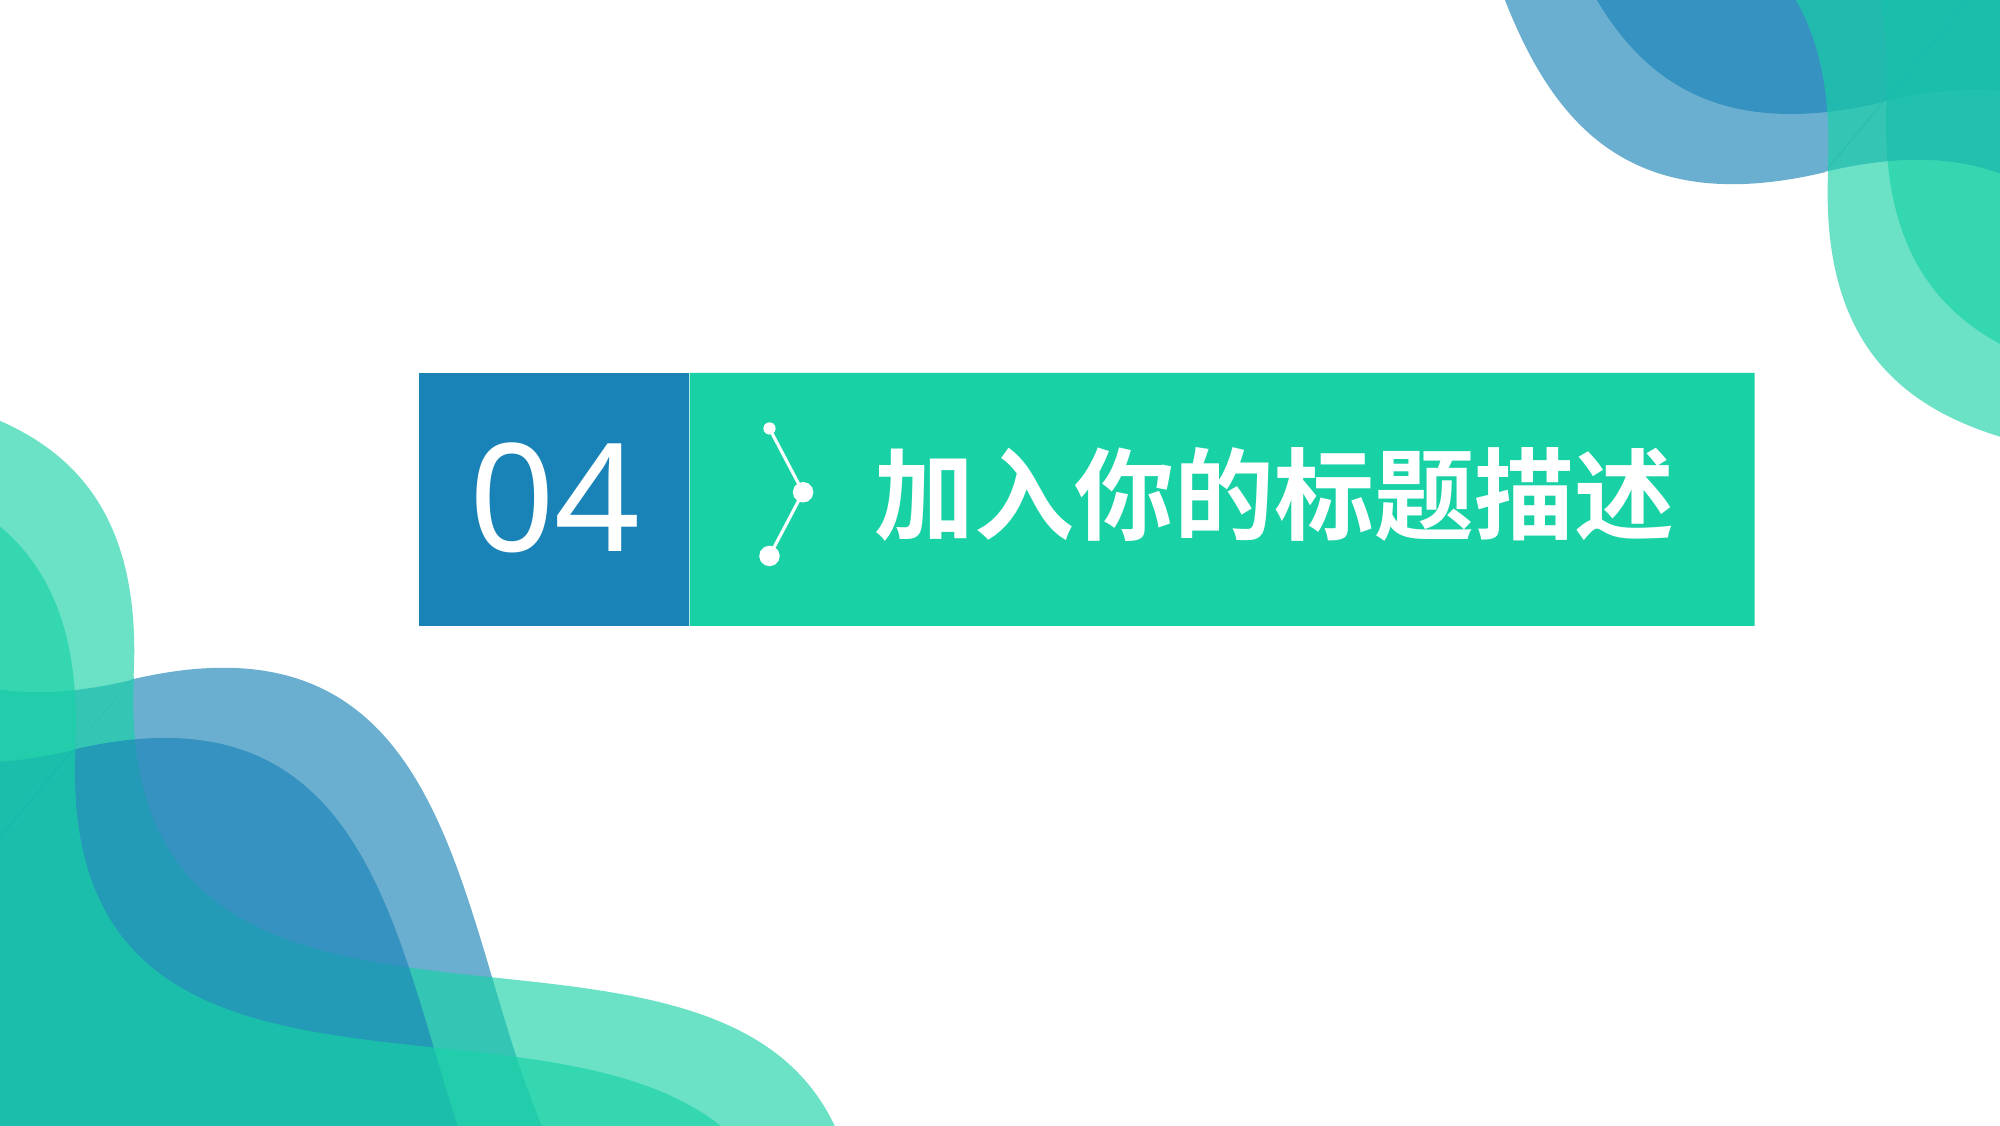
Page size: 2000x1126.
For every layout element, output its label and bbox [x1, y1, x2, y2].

text_box [0, 451, 805, 1126]
text_box [1154, 0, 2000, 397]
text_box [418, 372, 1755, 626]
